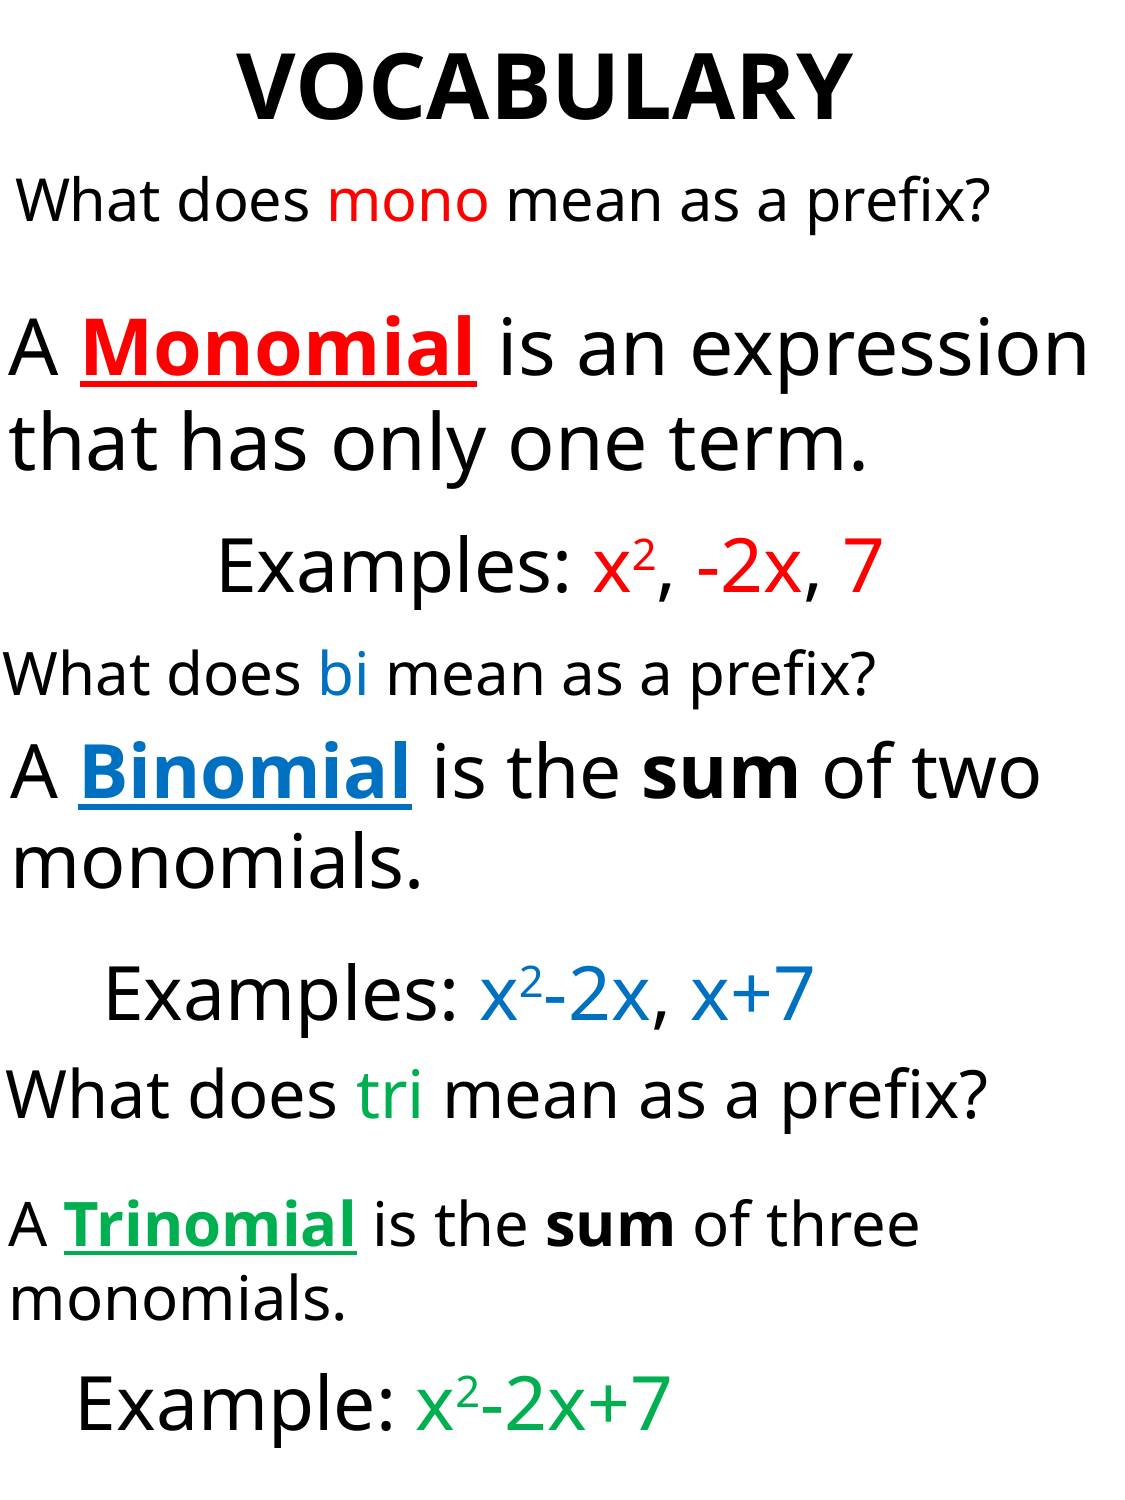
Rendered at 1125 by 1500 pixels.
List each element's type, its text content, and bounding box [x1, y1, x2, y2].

text_box What does mono mean as a prefix? [0, 154, 1125, 242]
text_box Example: x2-2x+7 [59, 1348, 689, 1453]
text_box A Binomial is the sum of two monomials. [0, 688, 1125, 939]
text_box What does tri mean as a prefix? [0, 1044, 1116, 1140]
text_box What does bi mean as a prefix? [0, 627, 1113, 716]
text_box A Monomial is an expression that has only one term. [0, 284, 1113, 498]
text_box Examples: x2, -2x, 7 [200, 500, 926, 625]
text_box A Trinomial is the sum of three monomials. [0, 1177, 1125, 1340]
text_box Examples: x2-2x, x+7 [87, 937, 926, 1043]
title VOCABULARY [38, 0, 1052, 154]
